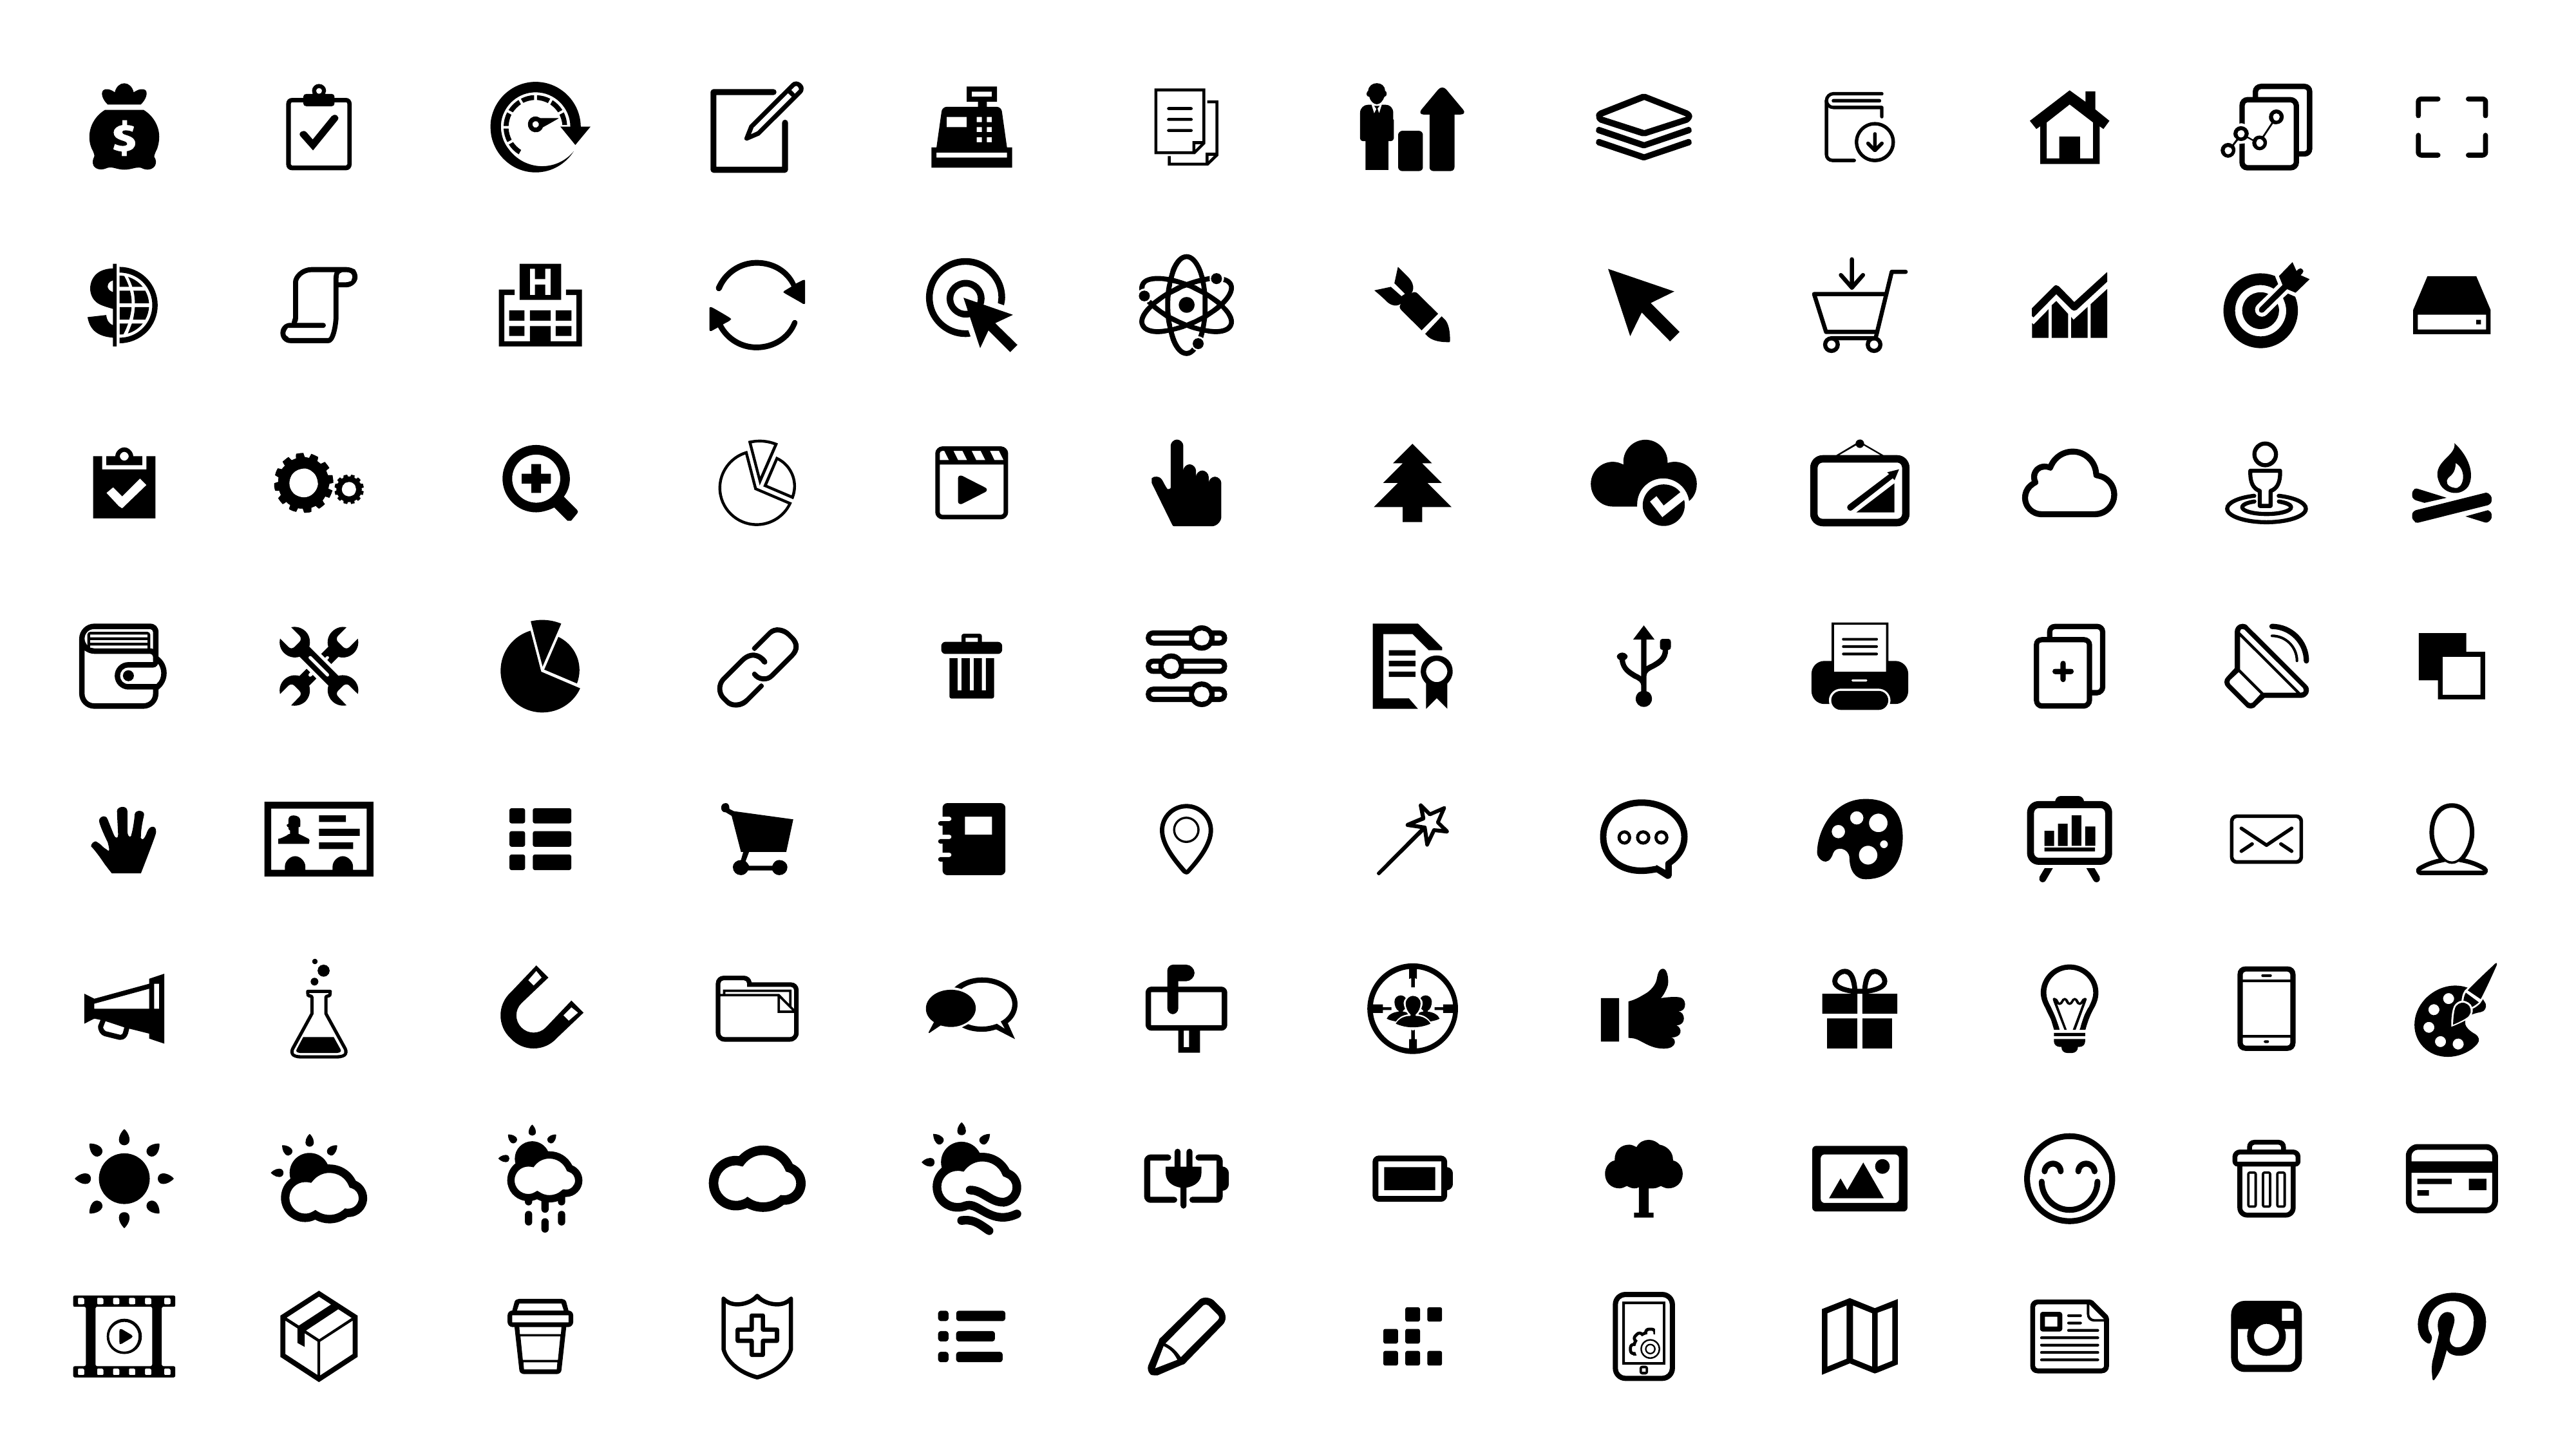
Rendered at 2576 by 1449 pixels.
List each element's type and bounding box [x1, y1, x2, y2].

text_box [2230, 814, 2304, 864]
text_box [74, 1129, 174, 1229]
text_box [290, 958, 348, 1059]
text_box [708, 1145, 806, 1212]
text_box [2223, 261, 2310, 348]
text_box [1367, 963, 1459, 1054]
text_box [87, 263, 158, 347]
text_box [925, 976, 1019, 1041]
text_box [2418, 633, 2485, 699]
text_box [1151, 439, 1222, 527]
text_box [502, 444, 578, 521]
text_box [490, 81, 591, 173]
text_box [1812, 257, 1908, 354]
text_box [522, 464, 551, 493]
text_box [84, 974, 165, 1044]
text_box [1383, 1307, 1443, 1366]
text_box [1822, 969, 1898, 1049]
text_box [500, 620, 581, 713]
text_box [721, 1293, 793, 1380]
text_box [2030, 1299, 2110, 1374]
text_box [498, 1124, 583, 1233]
text_box [2231, 1300, 2302, 1372]
text_box [931, 86, 1012, 168]
text_box [2224, 623, 2309, 709]
text_box [2405, 1144, 2499, 1214]
text_box [507, 1298, 574, 1374]
text_box [1359, 82, 1465, 171]
text_box [938, 1310, 1006, 1363]
text_box [1159, 804, 1213, 875]
text_box [1600, 968, 1685, 1049]
text_box [709, 260, 806, 351]
text_box [2416, 803, 2488, 875]
text_box [717, 627, 799, 708]
text_box [1154, 88, 1219, 166]
text_box [1590, 439, 1698, 526]
text_box [2412, 276, 2491, 335]
text_box [921, 1122, 1022, 1235]
text_box [1595, 93, 1692, 161]
text_box [1810, 439, 1910, 527]
text_box [1144, 1148, 1229, 1209]
text_box [1811, 622, 1909, 710]
text_box [935, 446, 1009, 520]
text_box [2033, 623, 2106, 709]
text_box [1613, 1291, 1676, 1381]
text_box [2412, 442, 2492, 523]
text_box [79, 623, 167, 709]
text_box [2232, 1139, 2301, 1218]
text_box [280, 1291, 358, 1383]
text_box [1812, 1146, 1908, 1212]
text_box [264, 801, 374, 877]
text_box [2022, 448, 2117, 518]
text_box [1817, 799, 1903, 880]
text_box [1374, 267, 1450, 343]
text_box [1616, 625, 1671, 707]
text_box [1822, 1298, 1898, 1375]
text_box [2237, 966, 2296, 1052]
text_box [1372, 623, 1453, 709]
text_box [925, 258, 1018, 352]
text_box [274, 453, 365, 513]
text_box [286, 84, 352, 171]
text_box [941, 633, 1003, 699]
text_box [938, 803, 1006, 875]
text_box [2416, 96, 2441, 118]
text_box [718, 439, 797, 527]
text_box [2418, 1293, 2486, 1381]
text_box [1374, 444, 1452, 522]
text_box [2224, 441, 2308, 525]
text_box [1145, 964, 1227, 1053]
text_box [2023, 1133, 2116, 1225]
text_box [710, 81, 804, 173]
text_box [1605, 1139, 1683, 1218]
text_box [715, 976, 799, 1042]
text_box [279, 627, 359, 706]
text_box [721, 803, 793, 875]
text_box [1148, 1297, 1226, 1376]
text_box [498, 263, 582, 347]
text_box [1376, 803, 1450, 876]
text_box [2465, 96, 2488, 118]
text_box [2410, 959, 2497, 1061]
text_box [1372, 1155, 1454, 1202]
text_box [509, 808, 572, 871]
text_box [93, 447, 156, 519]
text_box [2221, 83, 2313, 171]
text_box [1608, 269, 1680, 342]
text_box [280, 267, 358, 343]
text_box [2027, 795, 2112, 883]
text_box [2465, 133, 2488, 158]
text_box [2040, 964, 2099, 1054]
text_box [2416, 133, 2441, 158]
text_box [500, 965, 584, 1049]
text_box [2031, 272, 2108, 338]
text_box [2029, 90, 2110, 164]
text_box [89, 83, 160, 170]
text_box [1824, 91, 1895, 163]
text_box [1139, 254, 1235, 357]
text_box [91, 806, 156, 874]
text_box [270, 1133, 368, 1224]
text_box [1600, 799, 1688, 879]
text_box [1145, 625, 1227, 708]
text_box [73, 1295, 176, 1378]
